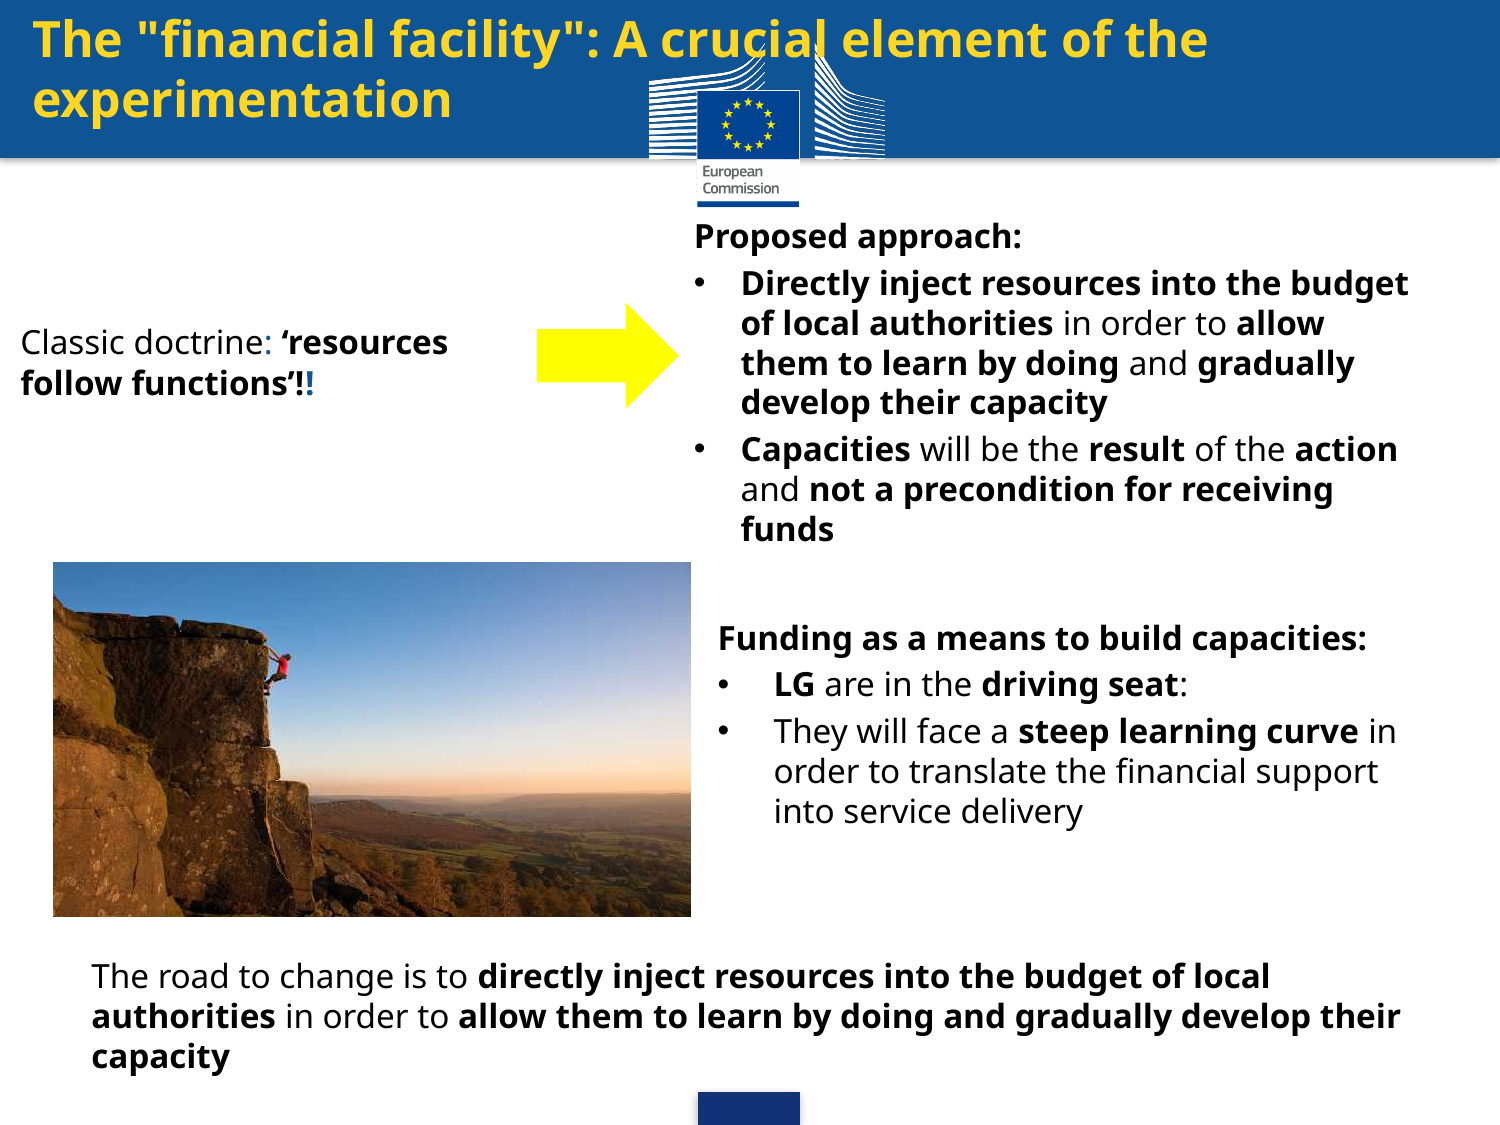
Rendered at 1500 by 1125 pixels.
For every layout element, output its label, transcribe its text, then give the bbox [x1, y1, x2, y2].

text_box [536, 207, 1430, 560]
text_box The "financial facility": A crucial element of the experimentation [17, 0, 1321, 135]
text_box The road to change is to directly inject resources into the budget of local authorities in order to allow them to learn by doing and gradually develop their capacity [76, 948, 1447, 1123]
picture [649, 135, 885, 207]
text_box Classic doctrine: ‘resources follow functions’!! [5, 314, 531, 409]
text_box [52, 562, 1448, 918]
